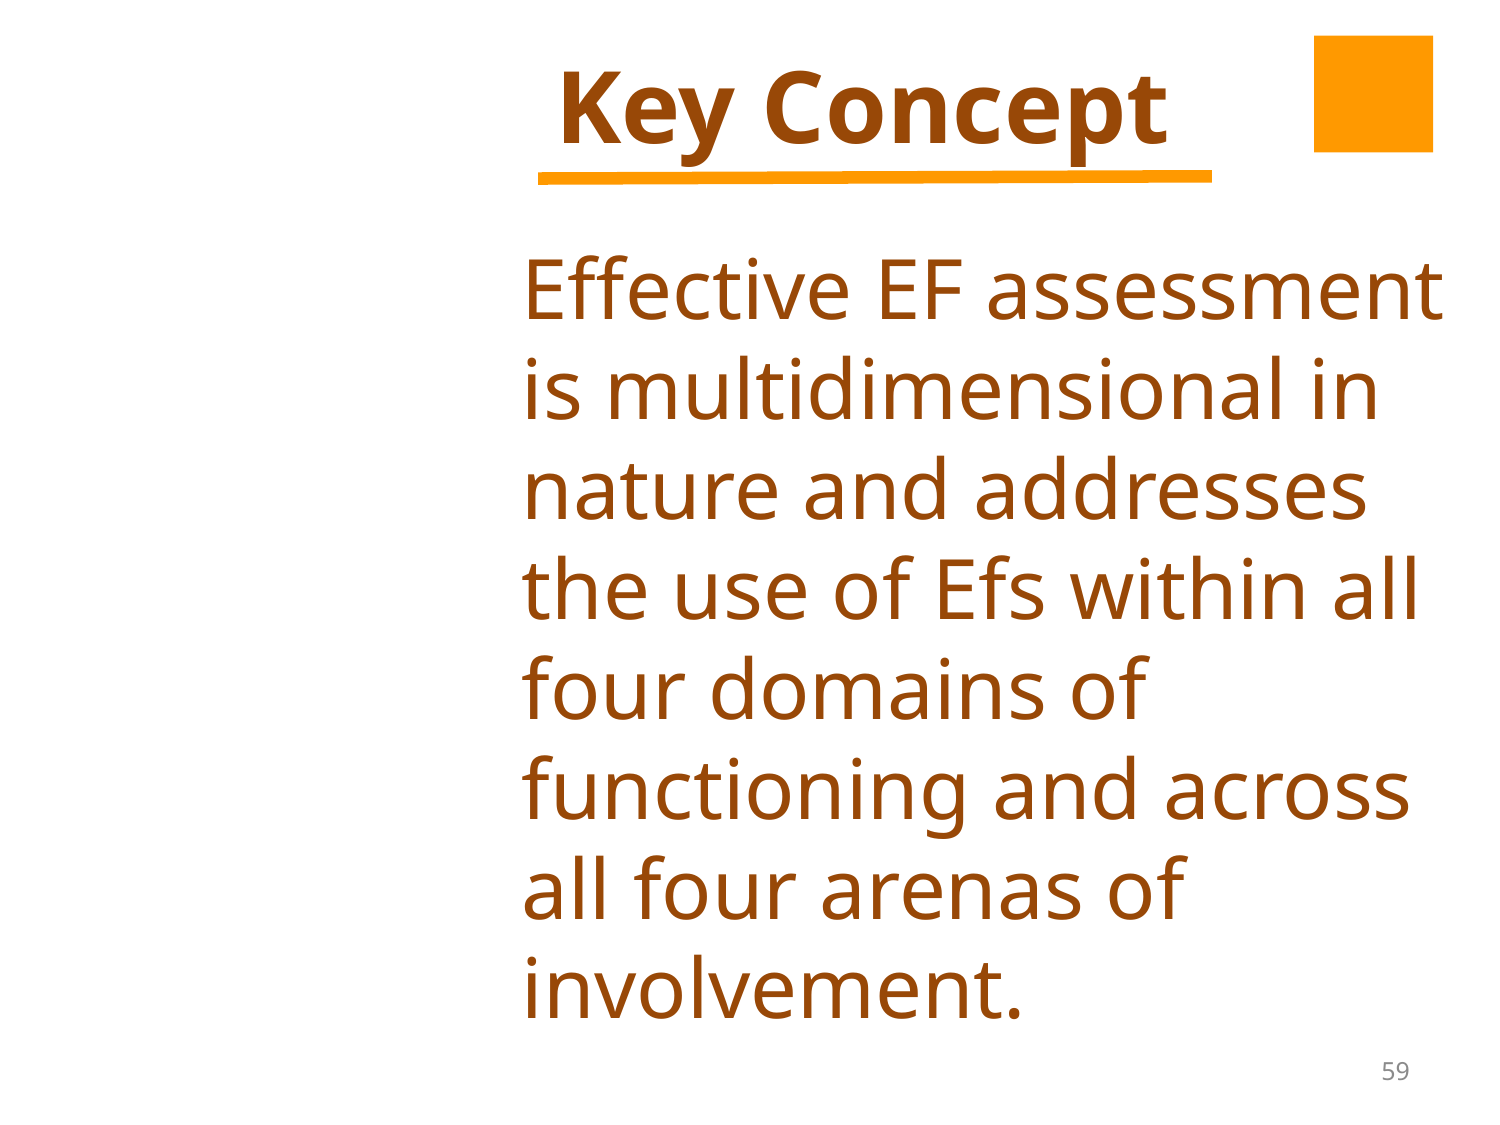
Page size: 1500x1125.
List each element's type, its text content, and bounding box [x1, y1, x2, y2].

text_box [537, 175, 1213, 179]
slide_number 59 [1074, 1044, 1425, 1103]
text_box Key Concept [540, 35, 1186, 171]
text_box [1312, 34, 1435, 154]
text_box Effective EF assessment is multidimensional in nature and addresses the use of Efs within all four domains of functioning and across all four arenas of involvement. [507, 228, 1496, 1044]
